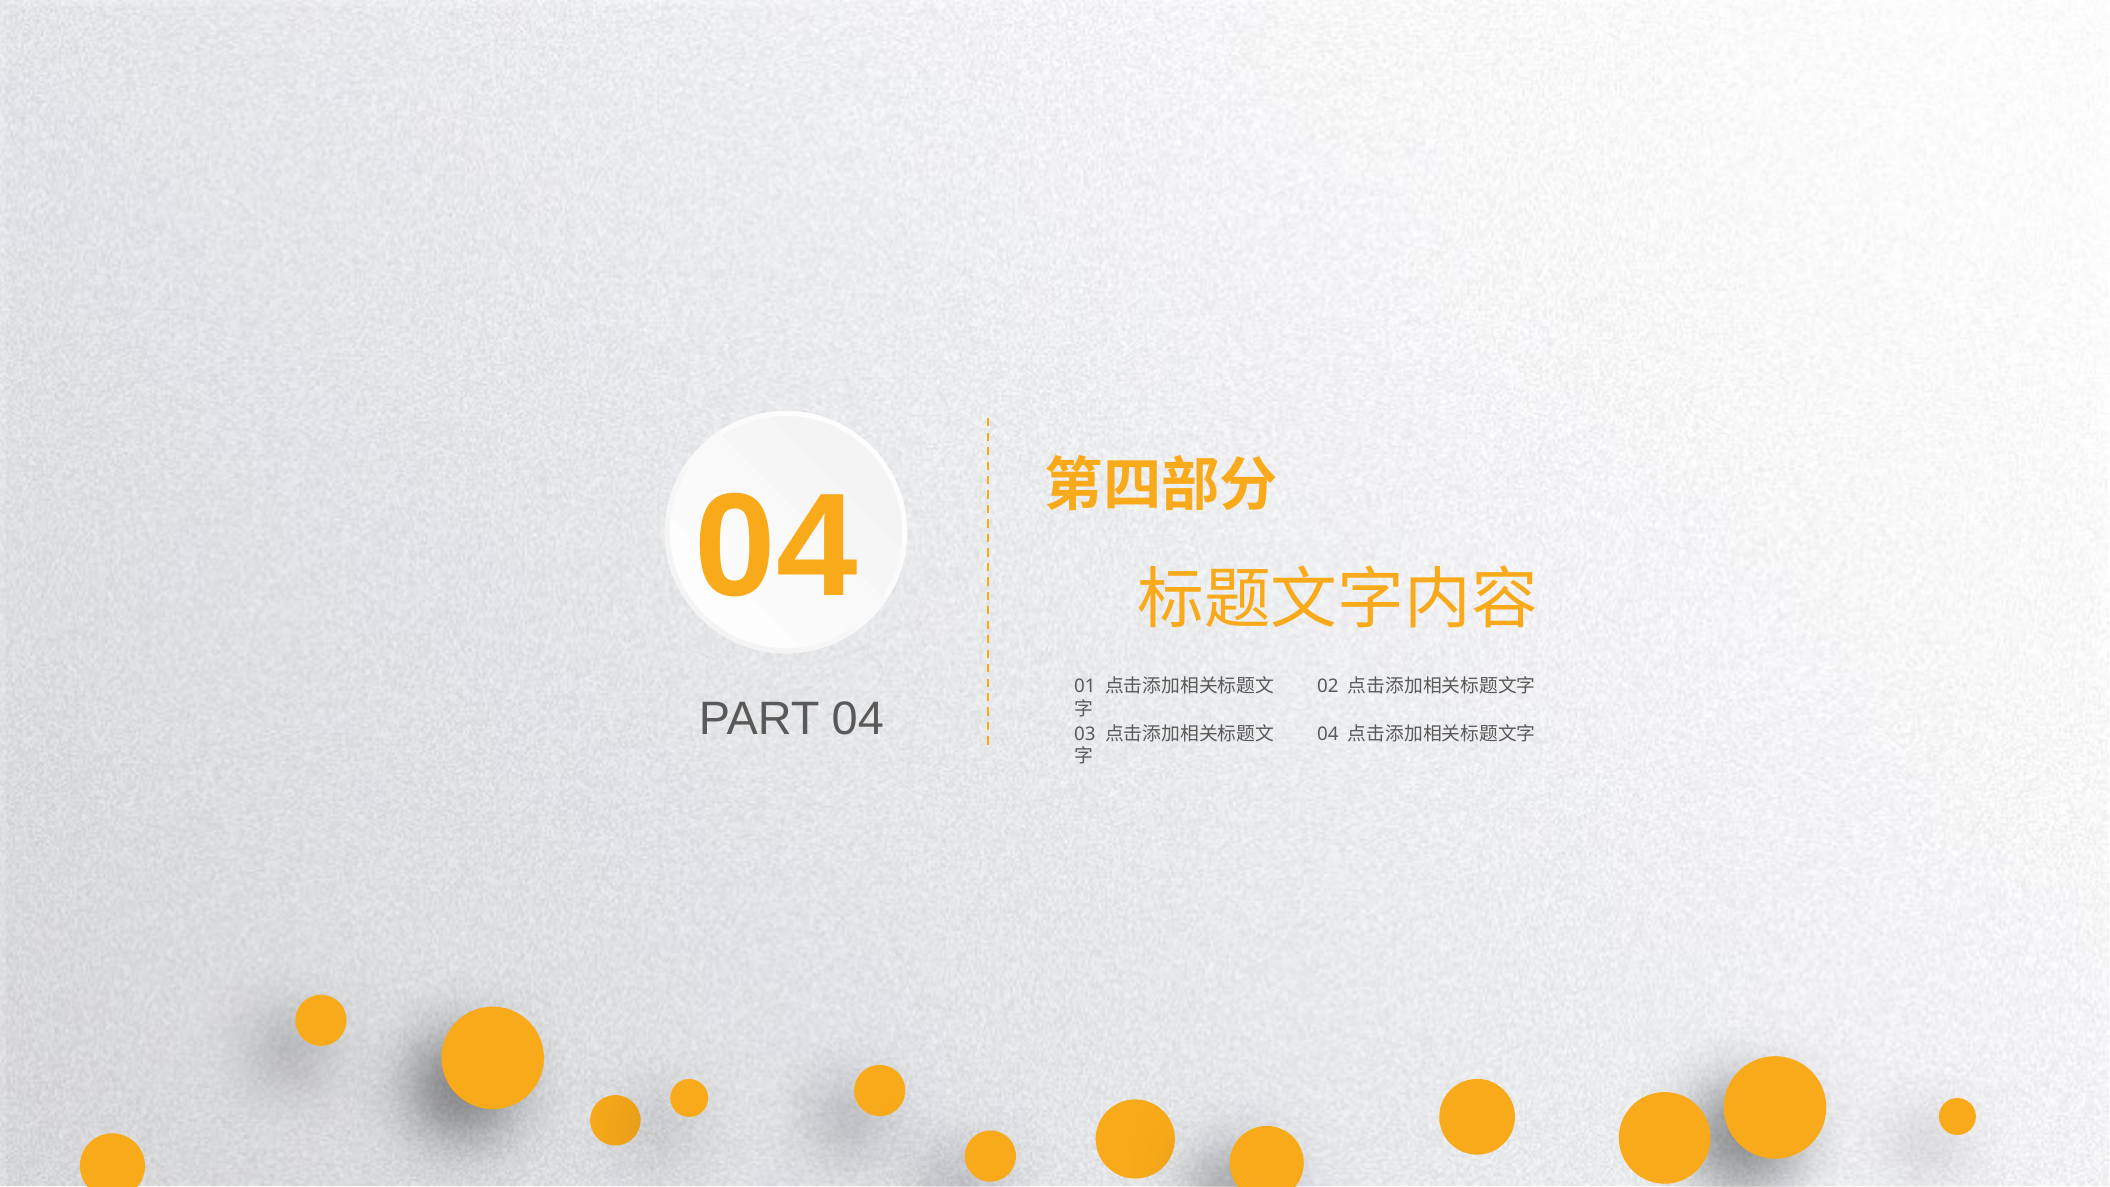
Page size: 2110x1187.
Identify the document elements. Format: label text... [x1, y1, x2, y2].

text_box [1723, 1056, 1827, 1159]
picture [0, 0, 2110, 1186]
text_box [295, 994, 347, 1046]
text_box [79, 1133, 145, 1187]
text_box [1938, 1097, 1976, 1136]
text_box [854, 1064, 906, 1117]
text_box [670, 1078, 709, 1117]
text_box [1618, 1092, 1711, 1184]
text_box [1229, 1125, 1304, 1187]
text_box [664, 410, 908, 654]
text_box 01 点击添加相关标题文字 [1060, 666, 1306, 714]
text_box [964, 1130, 1016, 1182]
text_box 03 点击添加相关标题文字 [1060, 714, 1306, 774]
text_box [1095, 1099, 1175, 1179]
text_box 第四部分 标题文字内容 [1011, 439, 1568, 651]
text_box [1439, 1078, 1515, 1155]
text_box 04 点击添加相关标题文字 [1303, 714, 1560, 751]
text_box PART 04 [698, 687, 908, 745]
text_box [590, 1095, 641, 1146]
text_box 02 点击添加相关标题文字 [1303, 666, 1560, 704]
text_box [441, 1006, 544, 1110]
